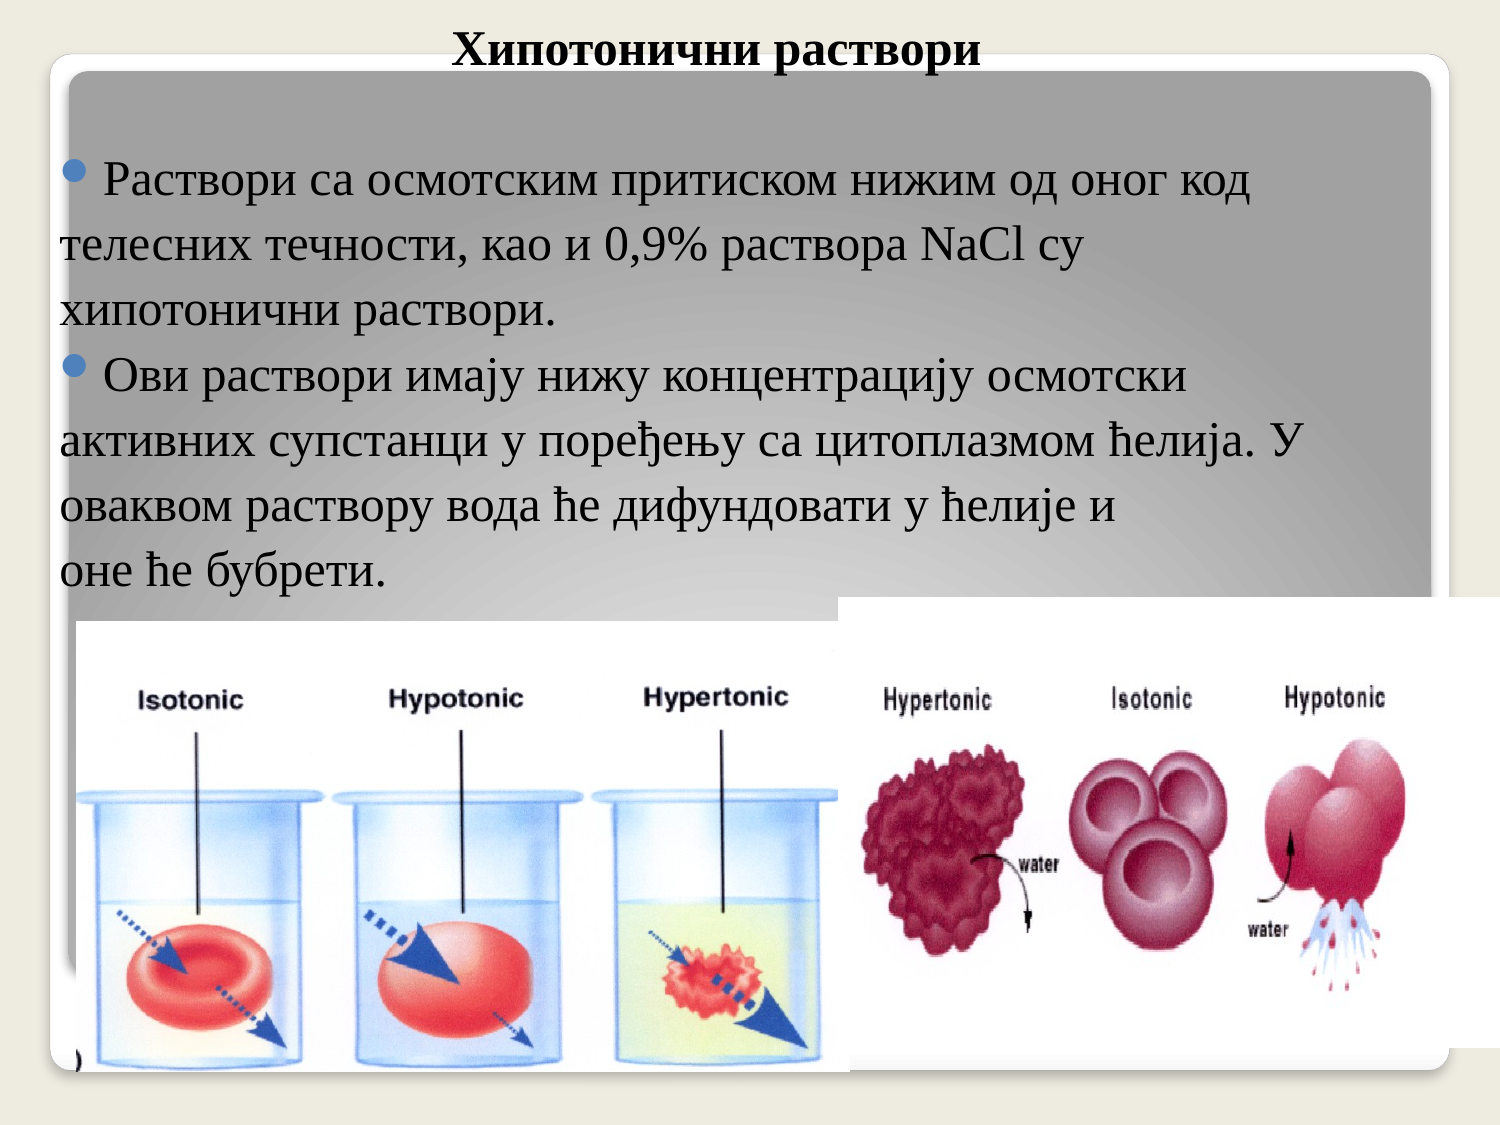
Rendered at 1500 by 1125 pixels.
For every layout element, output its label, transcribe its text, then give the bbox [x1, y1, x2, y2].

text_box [838, 597, 1500, 1049]
list Хипотонични раствори Раствори са осмотским притиском нижим од оног код телесних течности, као и 0,9% раствора NaCl су хипотонични раствори. Ови раствори имају нижу концентрацију осмотски активних супстанци у поређењу са цитоплазмом ћелија. У оваквом раствору вода ће дифундовати у ћелије и оне ће бубрети. [29, 0, 1388, 1004]
picture [76, 621, 851, 1072]
